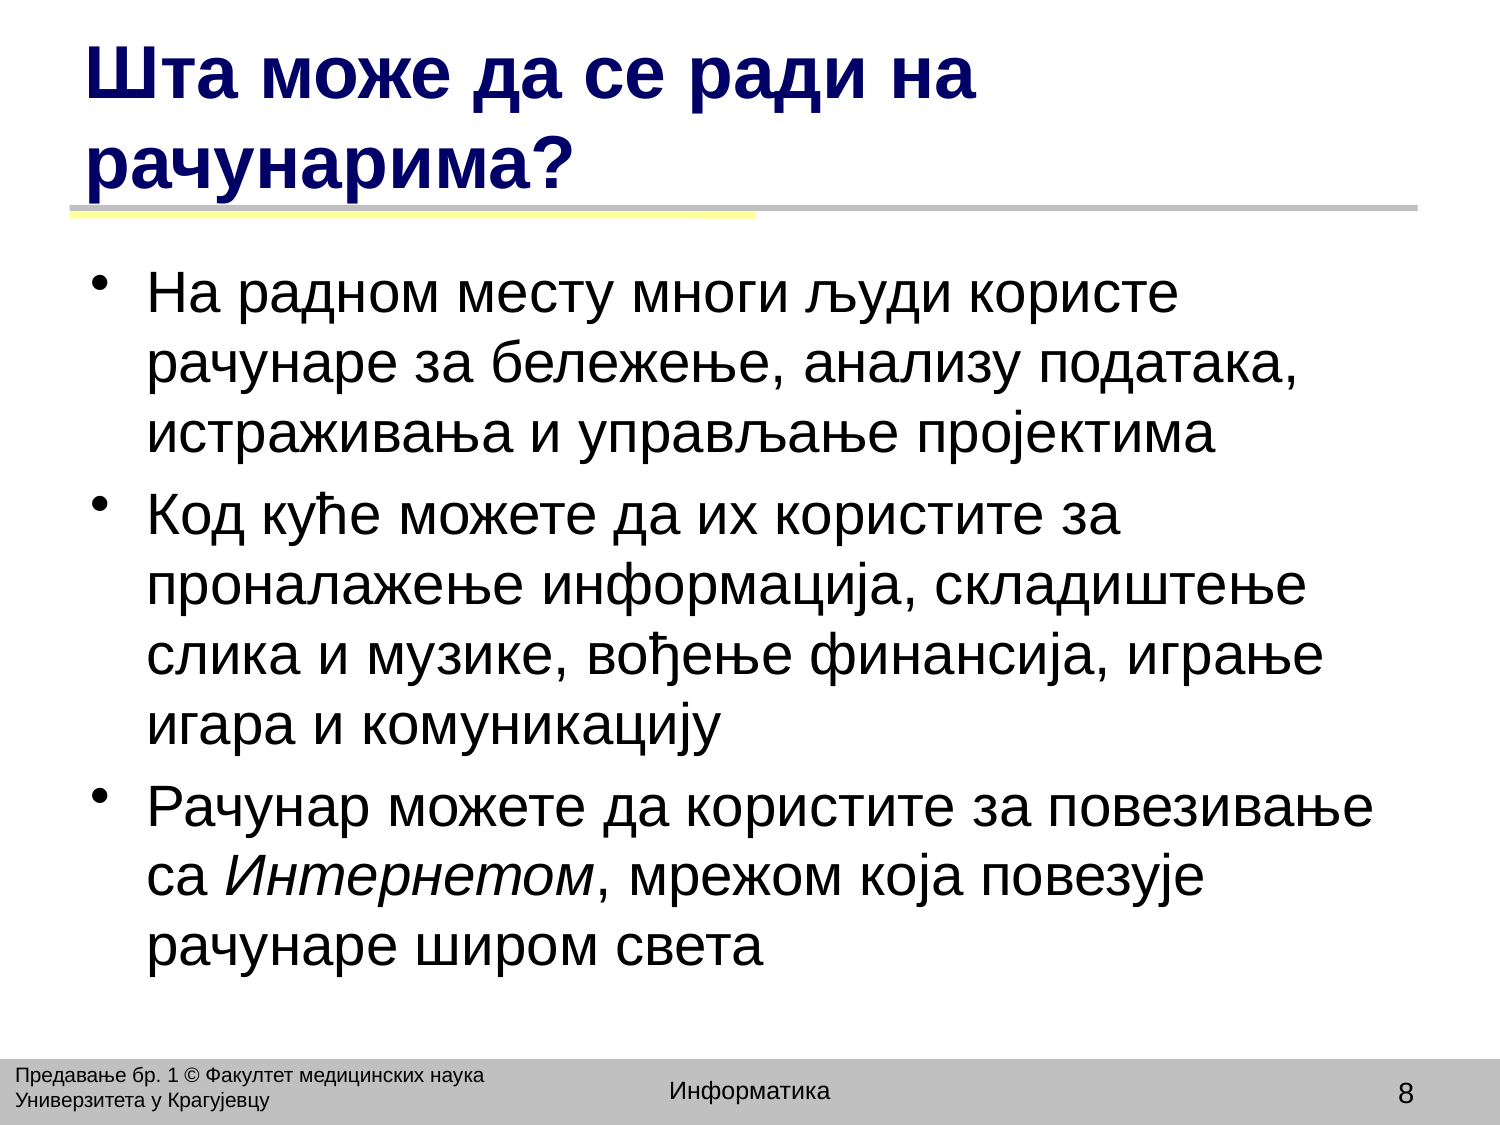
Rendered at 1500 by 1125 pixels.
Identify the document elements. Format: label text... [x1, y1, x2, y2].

list На радном месту многи људи користе рачунаре за бележење, анализу података, истраживања и управљање пројектима Код куће можете да их користите за проналажење информација, складиштење слика и музике, вођење финансија, играње игара и комуникацију Рачунар можете да користите за повезивање са Интернетом, мрежом која повезује рачунаре широм света [74, 246, 1426, 1023]
title Шта може да се ради на рачунарима? [69, 19, 1426, 208]
footer Информатика [512, 1066, 988, 1125]
slide_number Предавање бр. 1 © Факултет медицинских наука Универзитета у Крагујевцу [0, 1053, 599, 1108]
slide_number 8 [1079, 1066, 1430, 1125]
